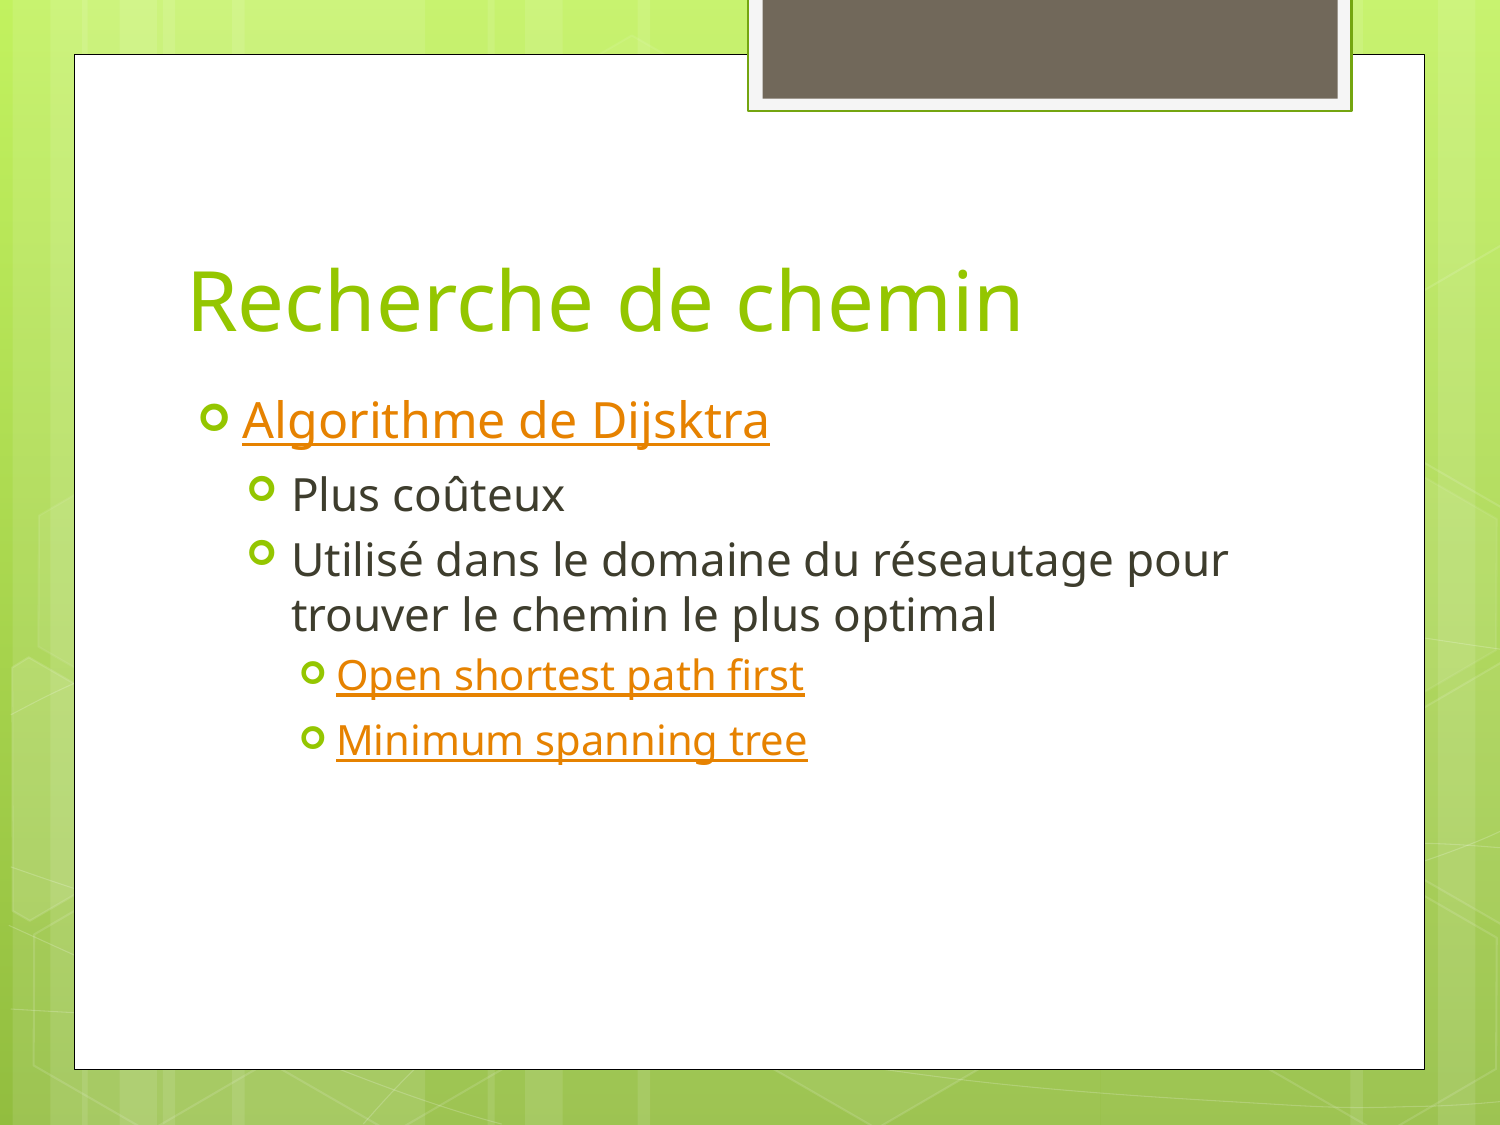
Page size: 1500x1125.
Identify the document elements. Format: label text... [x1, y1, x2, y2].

list Algorithme de Dijsktra Plus coûteux Utilisé dans le domaine du réseautage pour trouver le chemin le plus optimal Open shortest path first Minimum spanning tree [171, 381, 1283, 957]
title Recherche de chemin [171, 168, 1324, 357]
